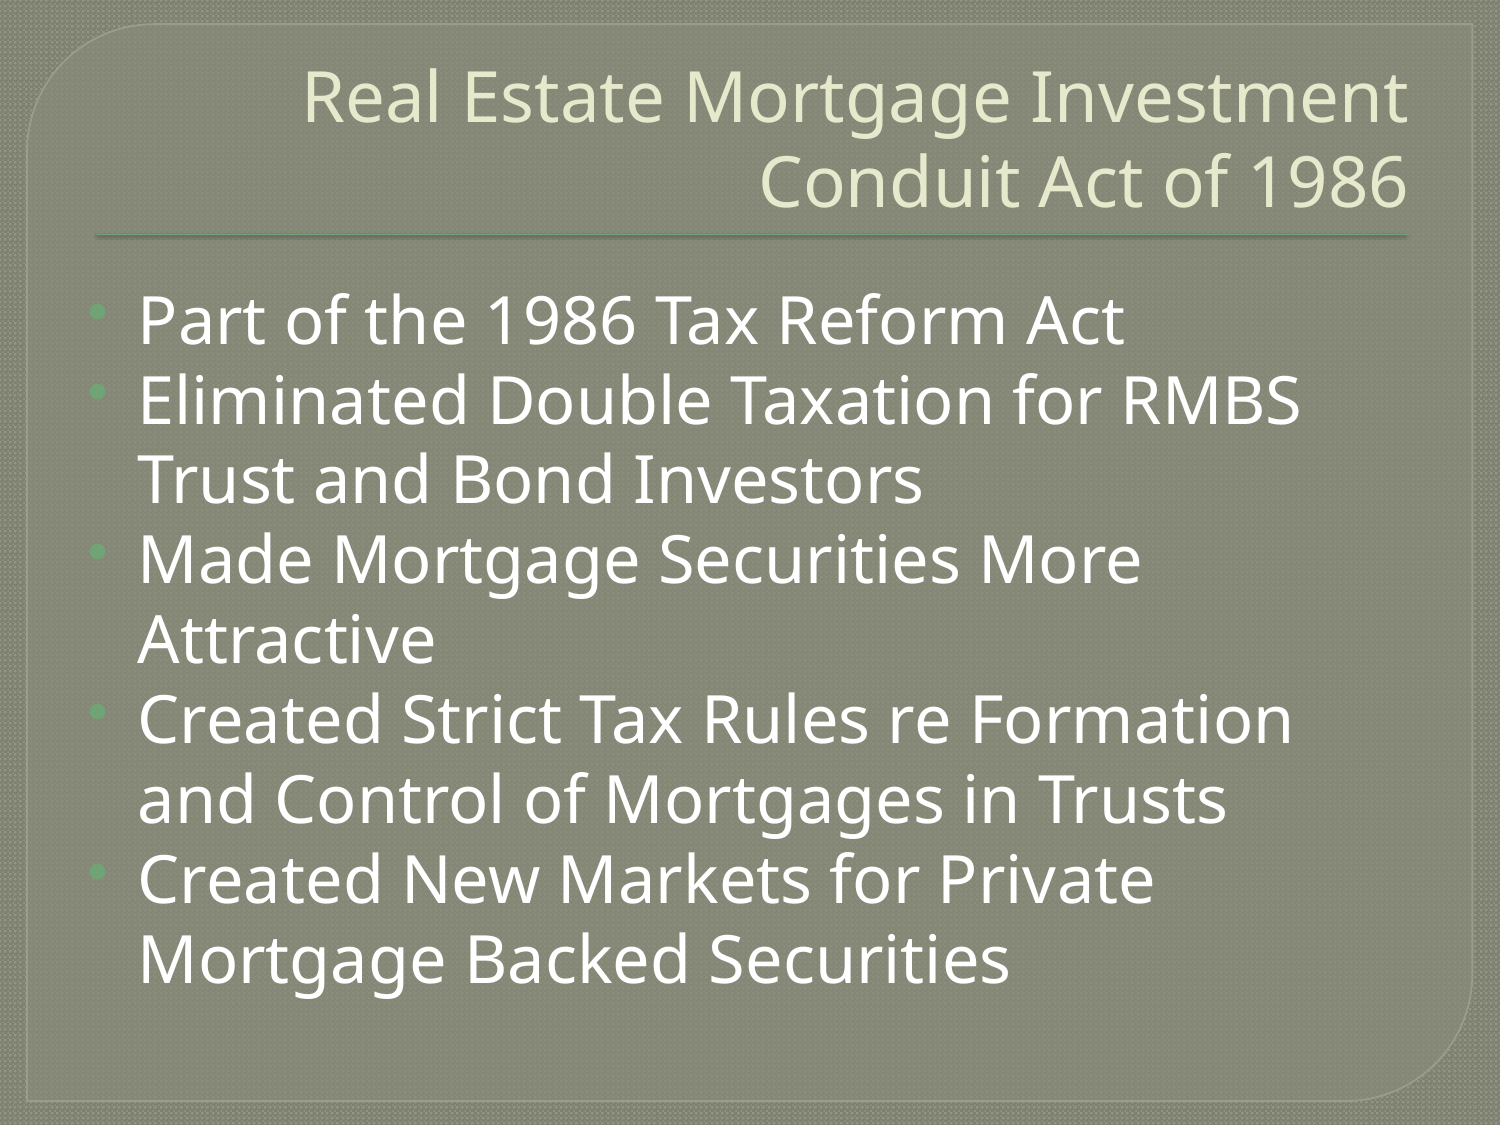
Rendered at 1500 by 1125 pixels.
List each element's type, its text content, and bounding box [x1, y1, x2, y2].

list Part of the 1986 Tax Reform Act Eliminated Double Taxation for RMBS Trust and Bond Investors Made Mortgage Securities More Attractive Created Strict Tax Rules re Formation and Control of Mortgages in Trusts Created New Markets for Private Mortgage Backed Securities [75, 270, 1425, 1013]
title Real Estate Mortgage Investment Conduit Act of 1986 [75, 41, 1425, 230]
